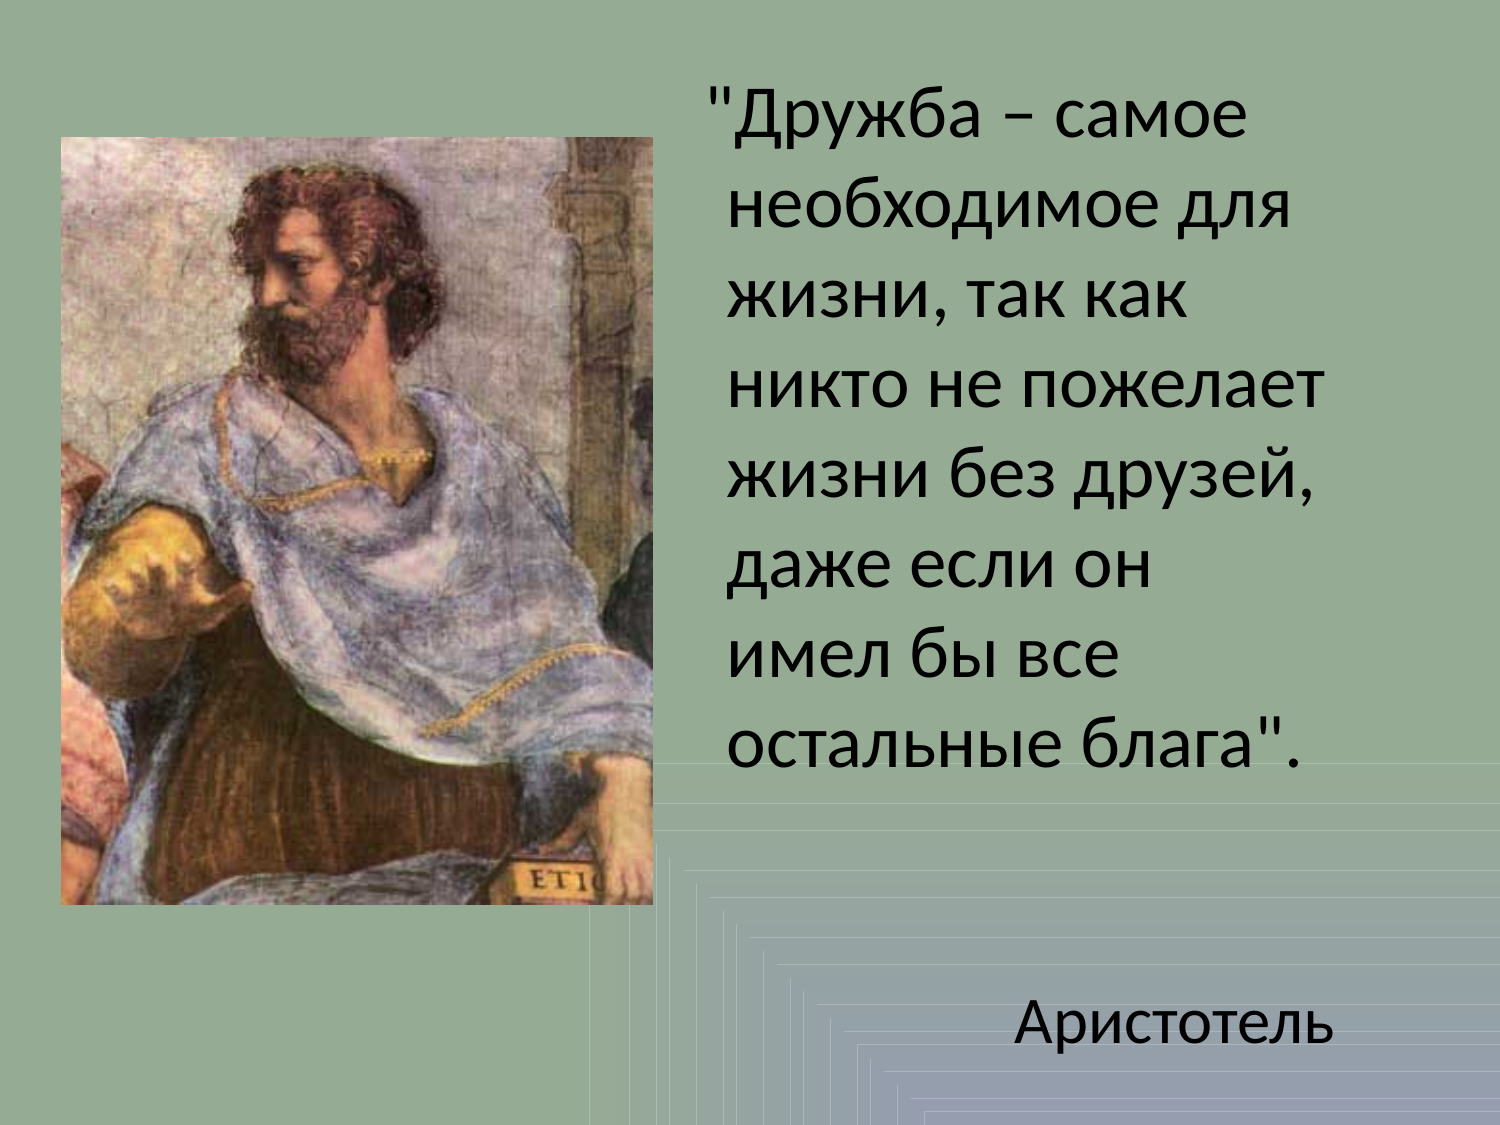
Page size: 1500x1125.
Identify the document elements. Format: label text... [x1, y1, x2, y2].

list "Дружба – самое необходимое для жизни, так как никто не пожелает жизни без друзей, даже если он имел бы все остальные блага". Аристотель [655, 54, 1350, 1005]
picture [60, 136, 653, 906]
